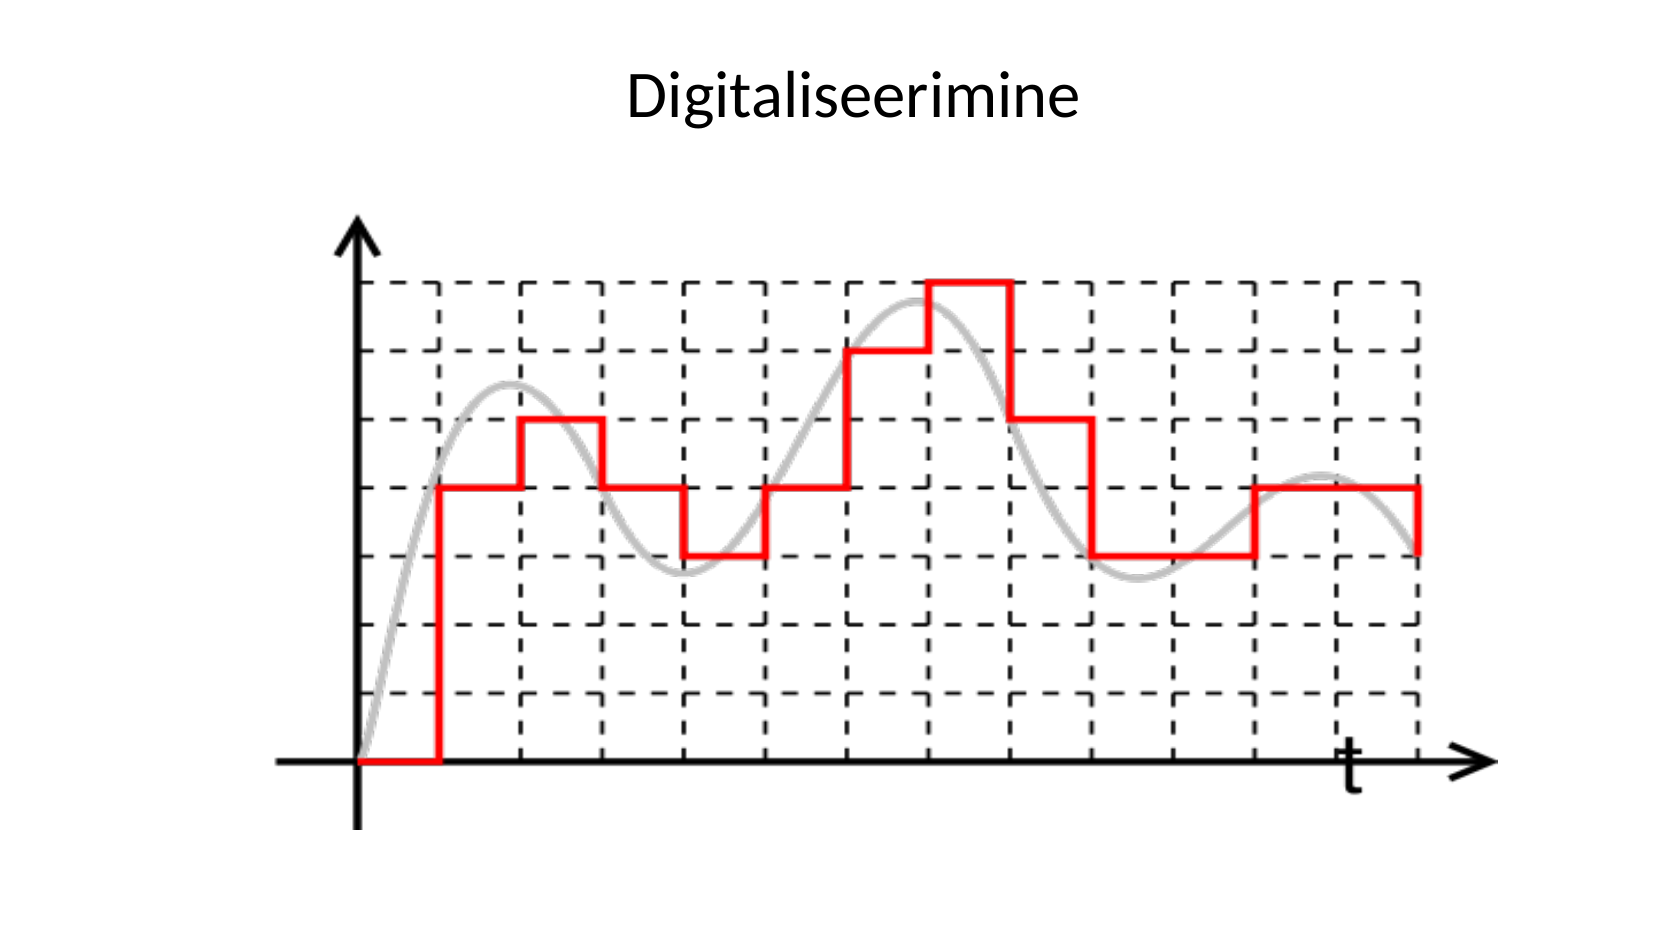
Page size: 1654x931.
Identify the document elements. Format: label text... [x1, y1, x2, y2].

list [151, 103, 1571, 765]
picture [195, 146, 1498, 830]
title Digitaliseerimine [151, 0, 1557, 103]
